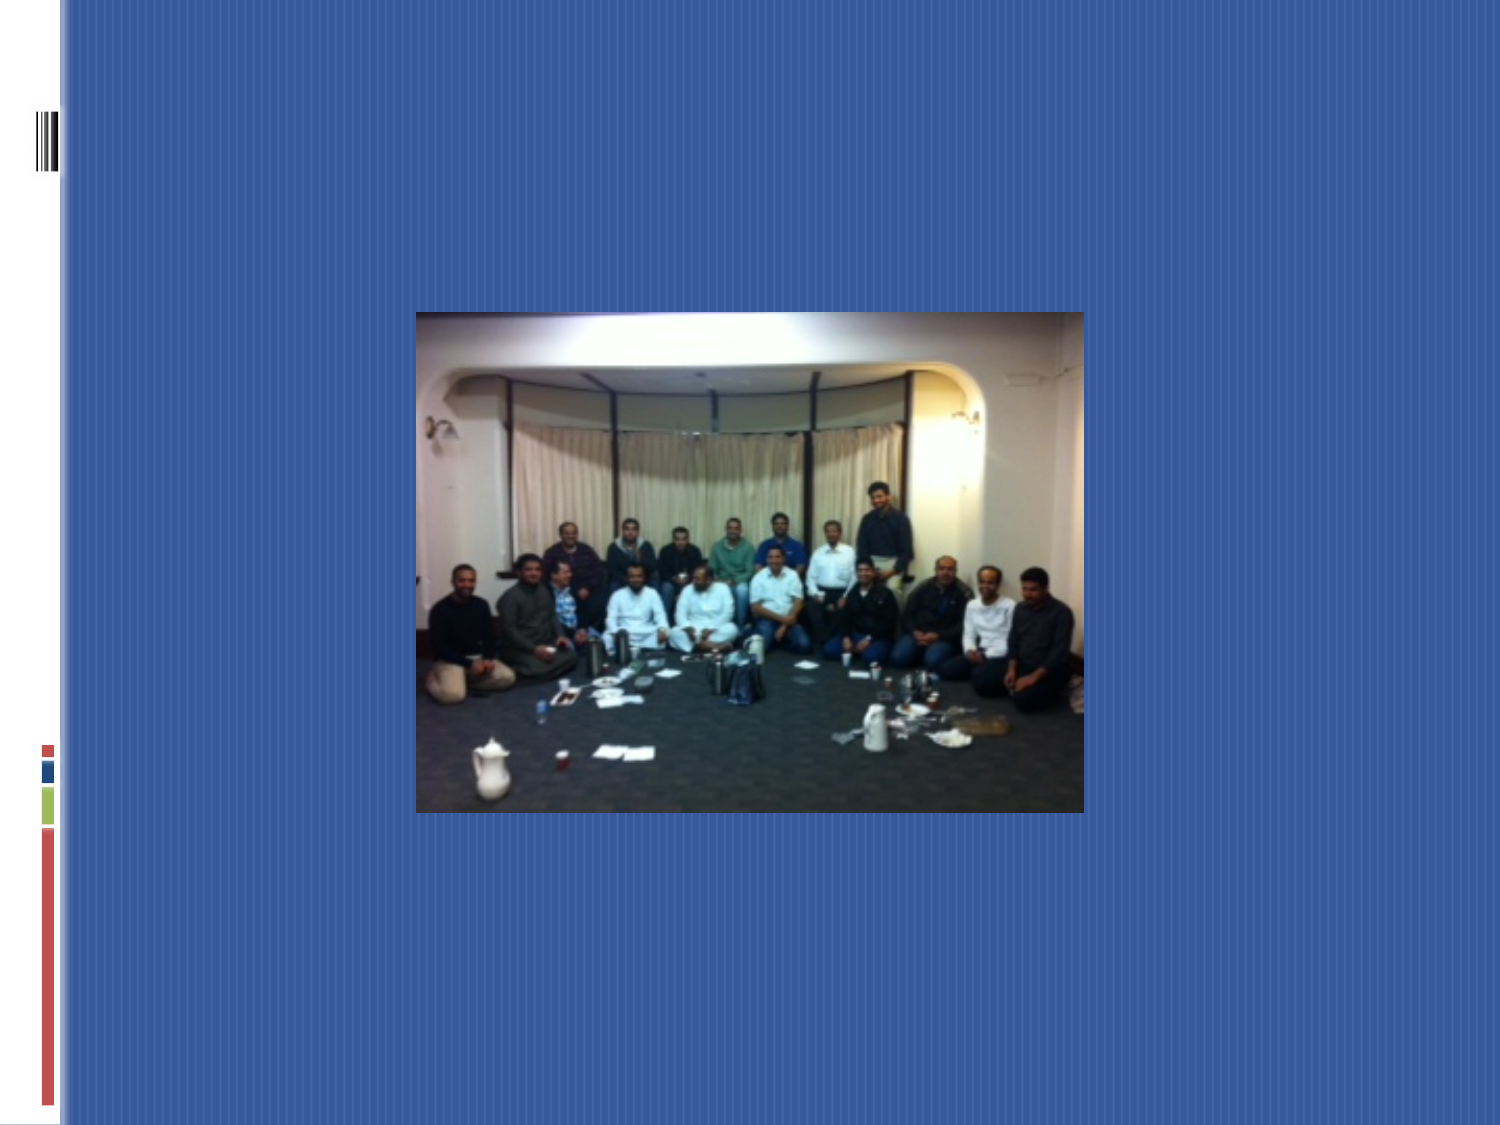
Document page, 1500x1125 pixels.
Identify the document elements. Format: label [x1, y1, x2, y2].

picture [416, 312, 1084, 813]
